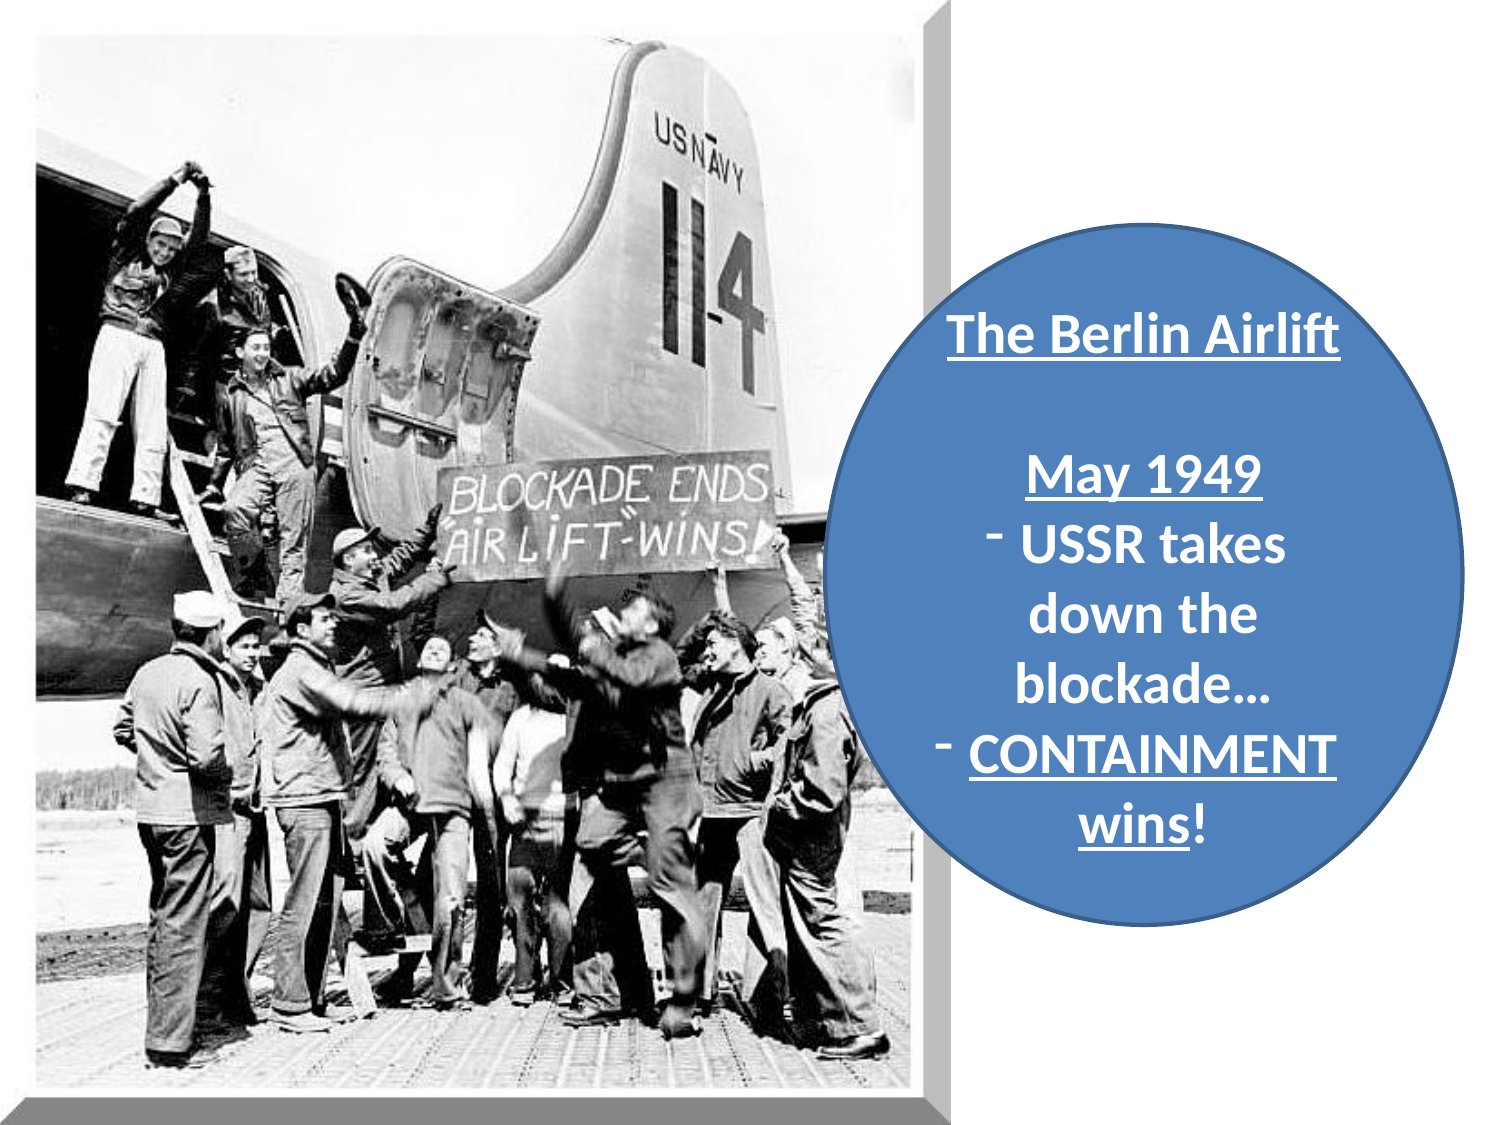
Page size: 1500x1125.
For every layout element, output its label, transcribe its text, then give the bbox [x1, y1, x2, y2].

text_box The Berlin Airlift May 1949 USSR takes down the blockade… CONTAINMENT wins! [955, 222, 1465, 928]
picture [0, 0, 951, 1125]
